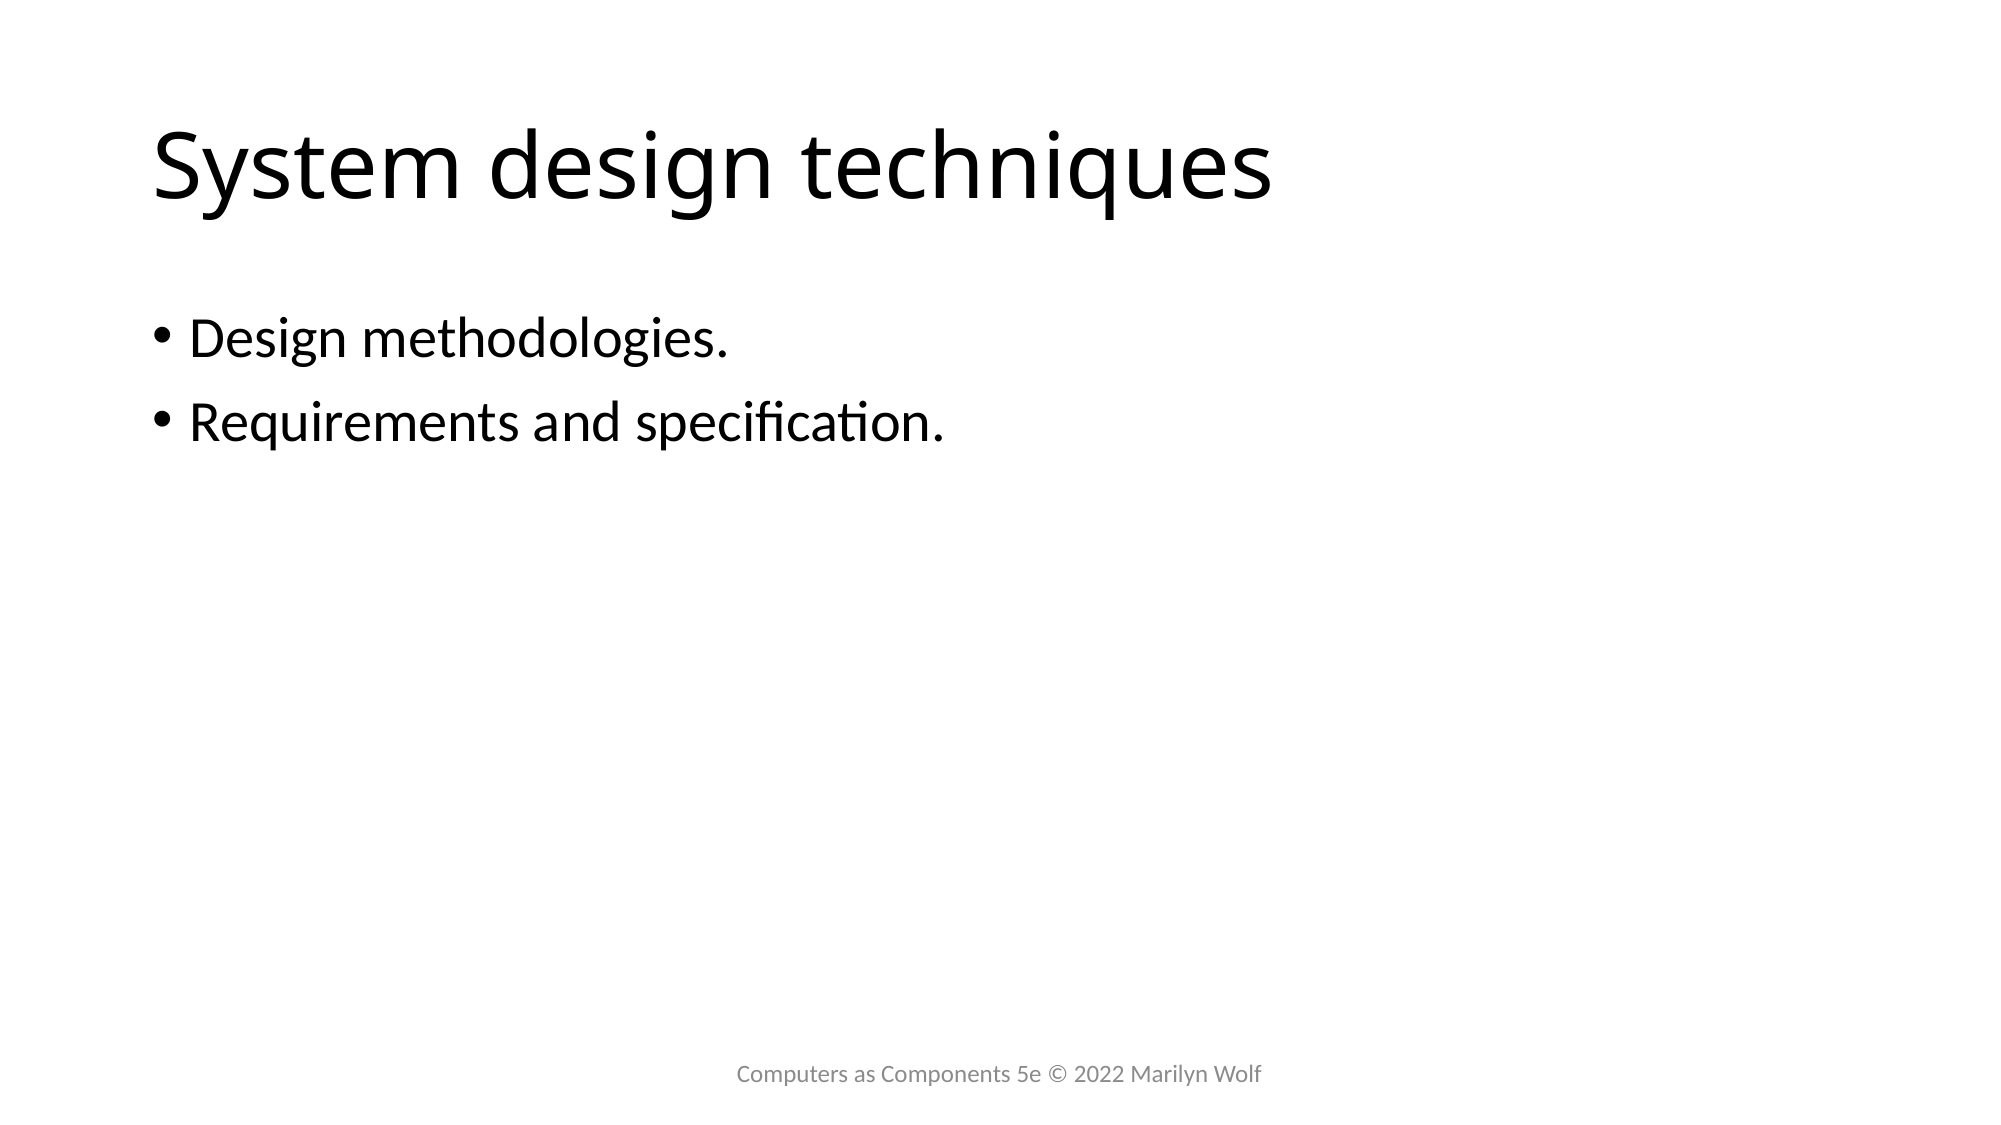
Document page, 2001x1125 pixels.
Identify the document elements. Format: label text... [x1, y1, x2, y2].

footer Computers as Components 5e © 2022 Marilyn Wolf [662, 1042, 1338, 1103]
list Design methodologies. Requirements and specification. [137, 299, 1863, 1014]
title System design techniques [137, 59, 1863, 278]
